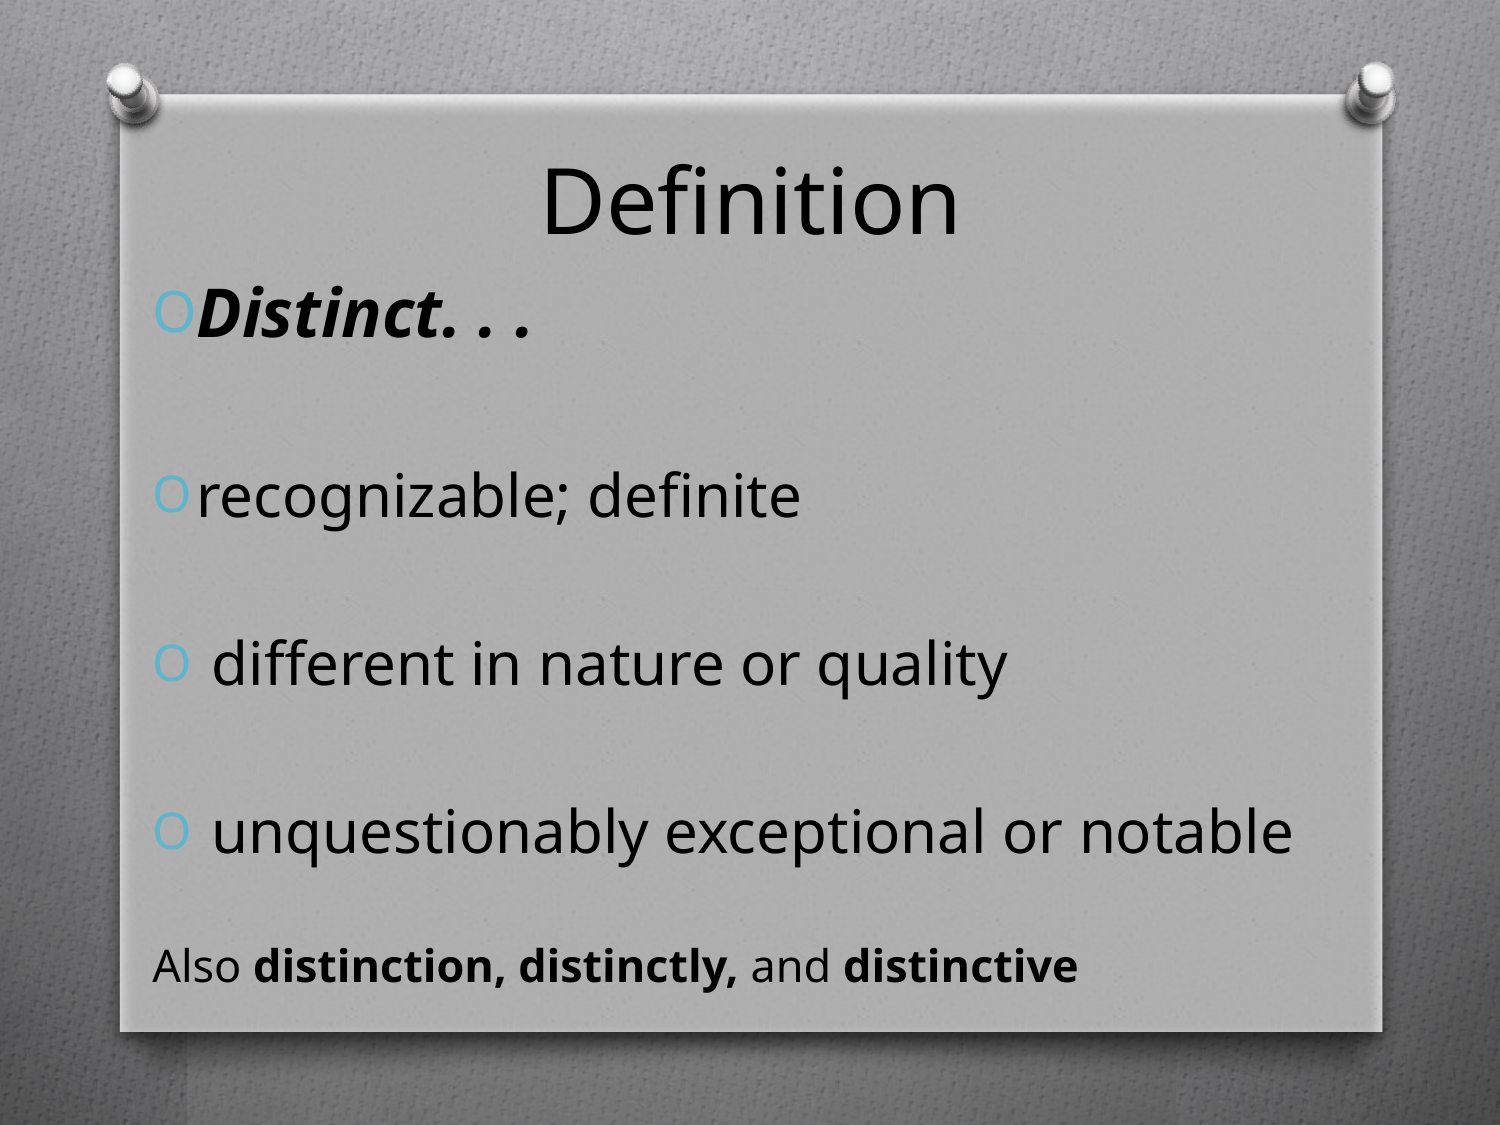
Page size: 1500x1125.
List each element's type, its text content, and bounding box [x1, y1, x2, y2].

picture [1317, 35, 1439, 156]
list Distinct. . . recognizable; definite different in nature or quality unquestionably exceptional or notable Also distinction, distinctly, and distinctive [137, 262, 1363, 1000]
picture [75, 29, 198, 153]
title Definition [179, 134, 1323, 262]
